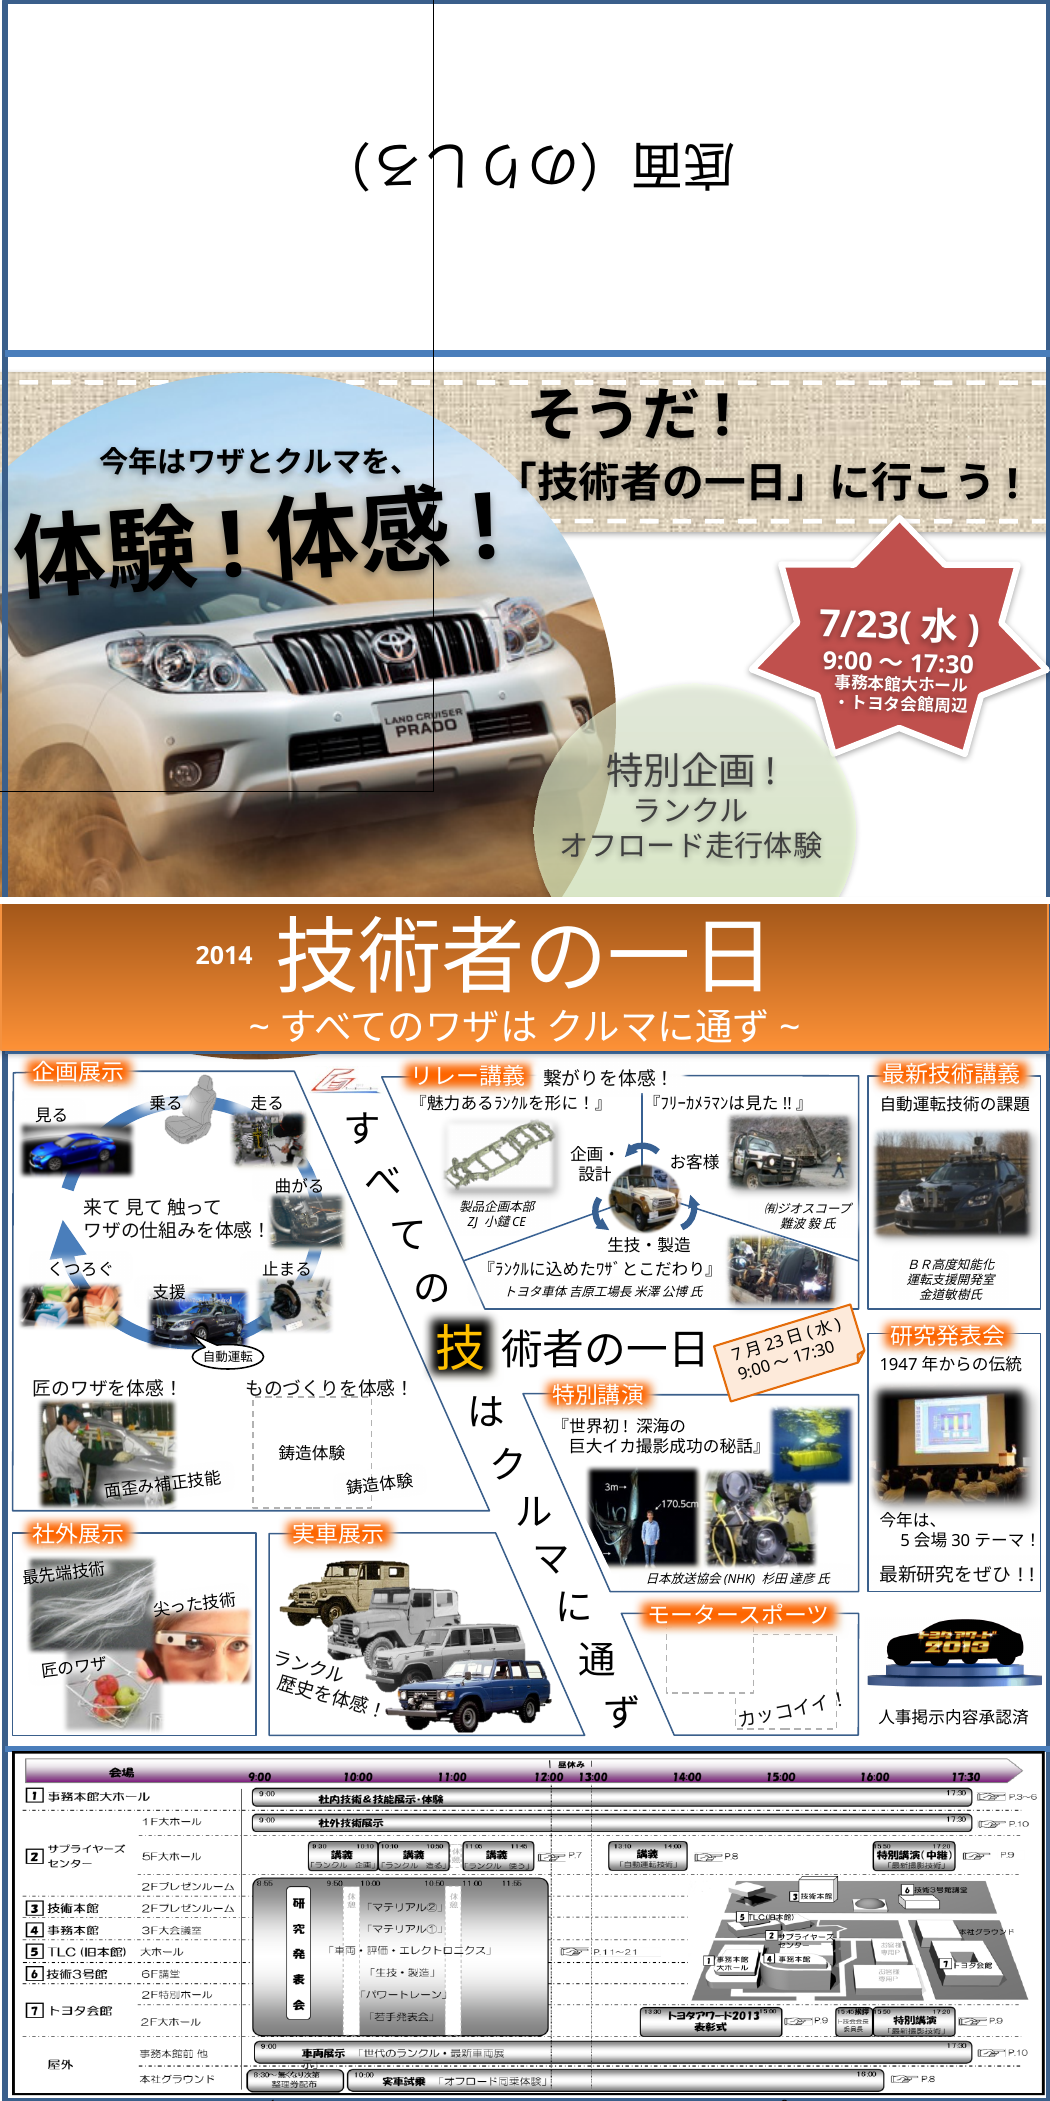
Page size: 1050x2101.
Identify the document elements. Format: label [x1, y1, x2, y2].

picture [25, 1554, 159, 1656]
picture [863, 1616, 1045, 1690]
picture [360, 1610, 556, 1740]
picture [266, 1191, 347, 1252]
picture [35, 1397, 179, 1511]
picture [871, 1127, 1034, 1240]
picture [145, 1286, 251, 1351]
picture [867, 1380, 1034, 1509]
text_box [12, 1751, 1050, 2101]
picture [162, 1073, 220, 1145]
picture [607, 1163, 683, 1235]
picture [701, 1403, 856, 1571]
picture [441, 1117, 558, 1193]
picture [227, 1108, 309, 1169]
picture [16, 1120, 137, 1181]
text_box [4, 0, 1050, 899]
picture [725, 1112, 853, 1193]
text_box [751, 517, 1048, 755]
picture [0, 901, 4, 1060]
picture [16, 1281, 125, 1331]
picture [254, 1274, 335, 1335]
text_box [4, 909, 1050, 2101]
picture [0, 372, 4, 900]
